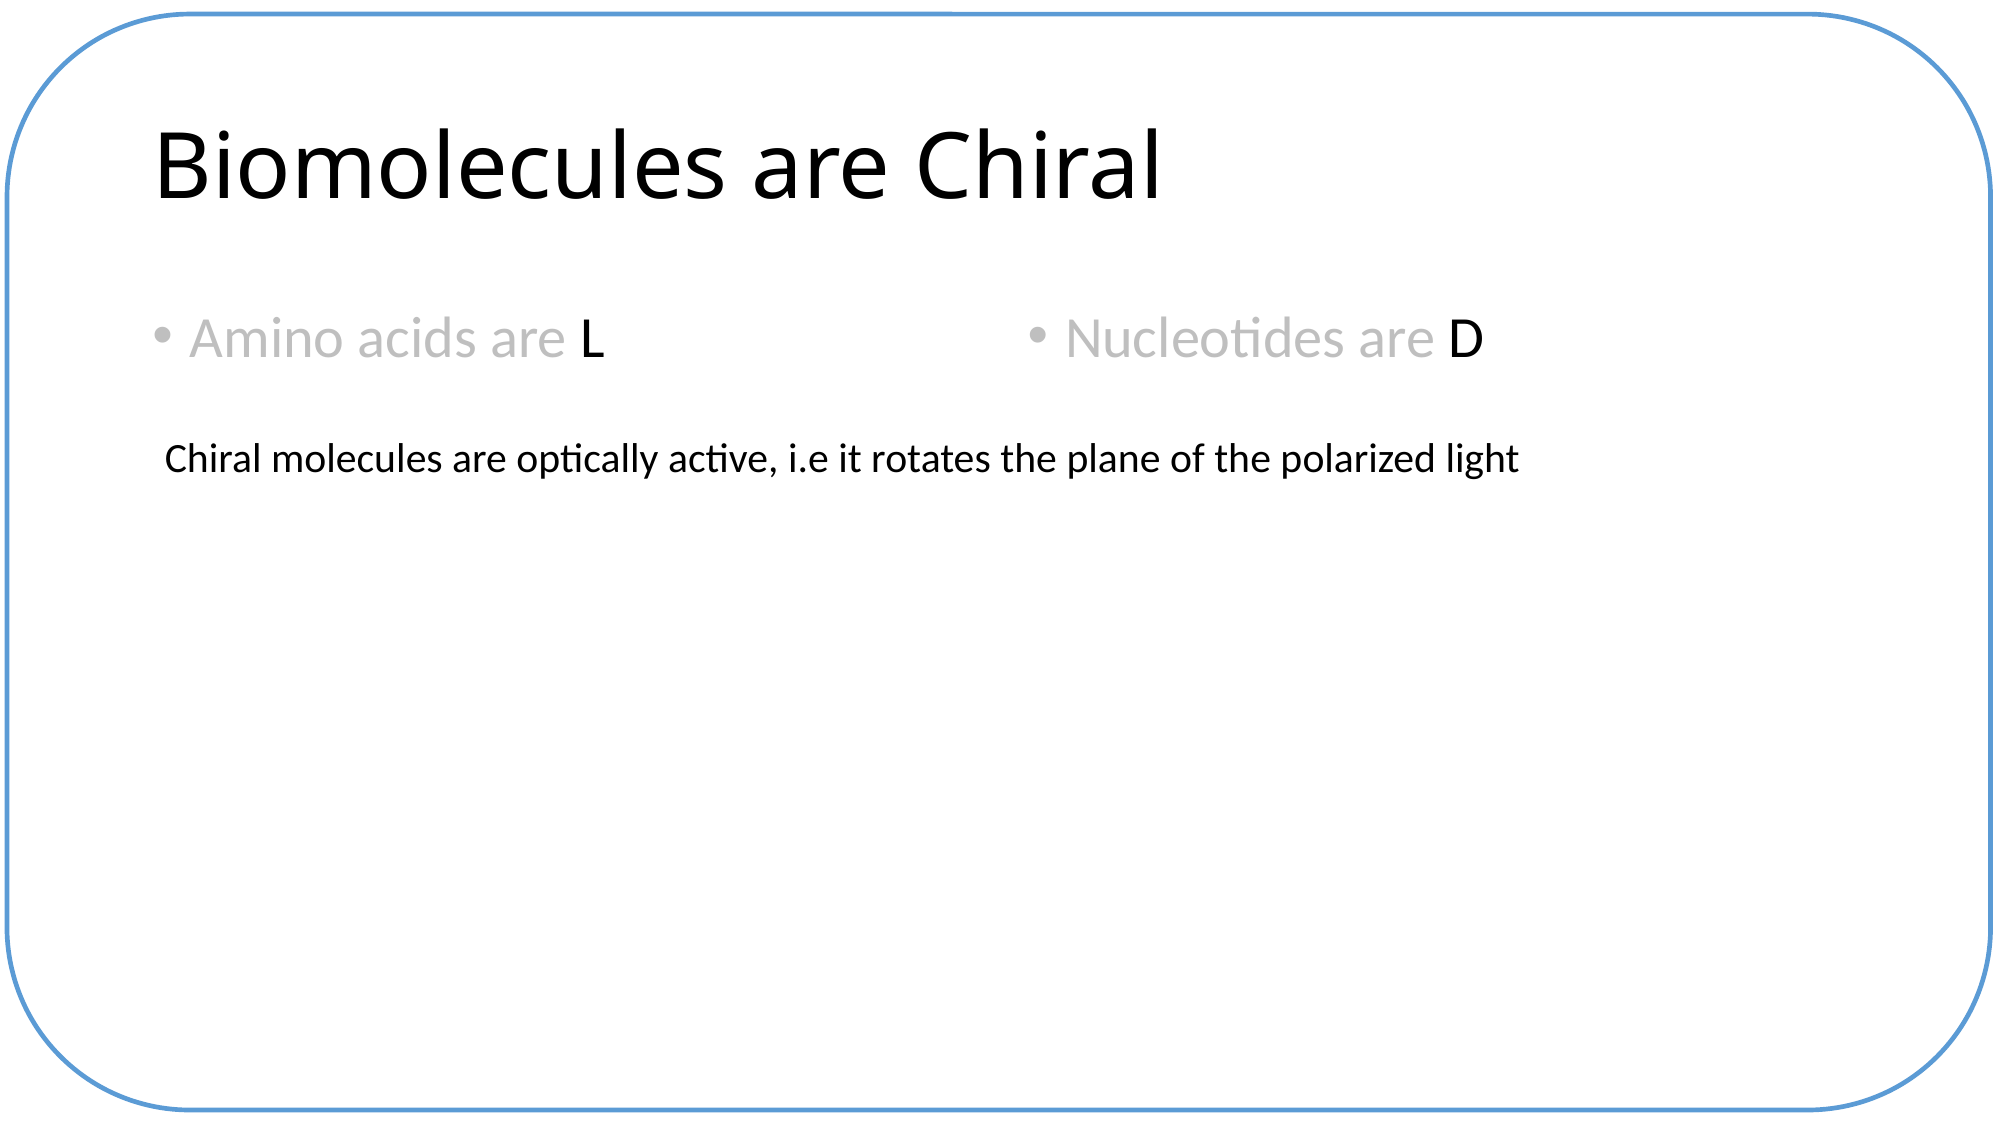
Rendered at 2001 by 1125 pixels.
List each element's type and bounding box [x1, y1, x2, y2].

text_box [5, 13, 1992, 1112]
